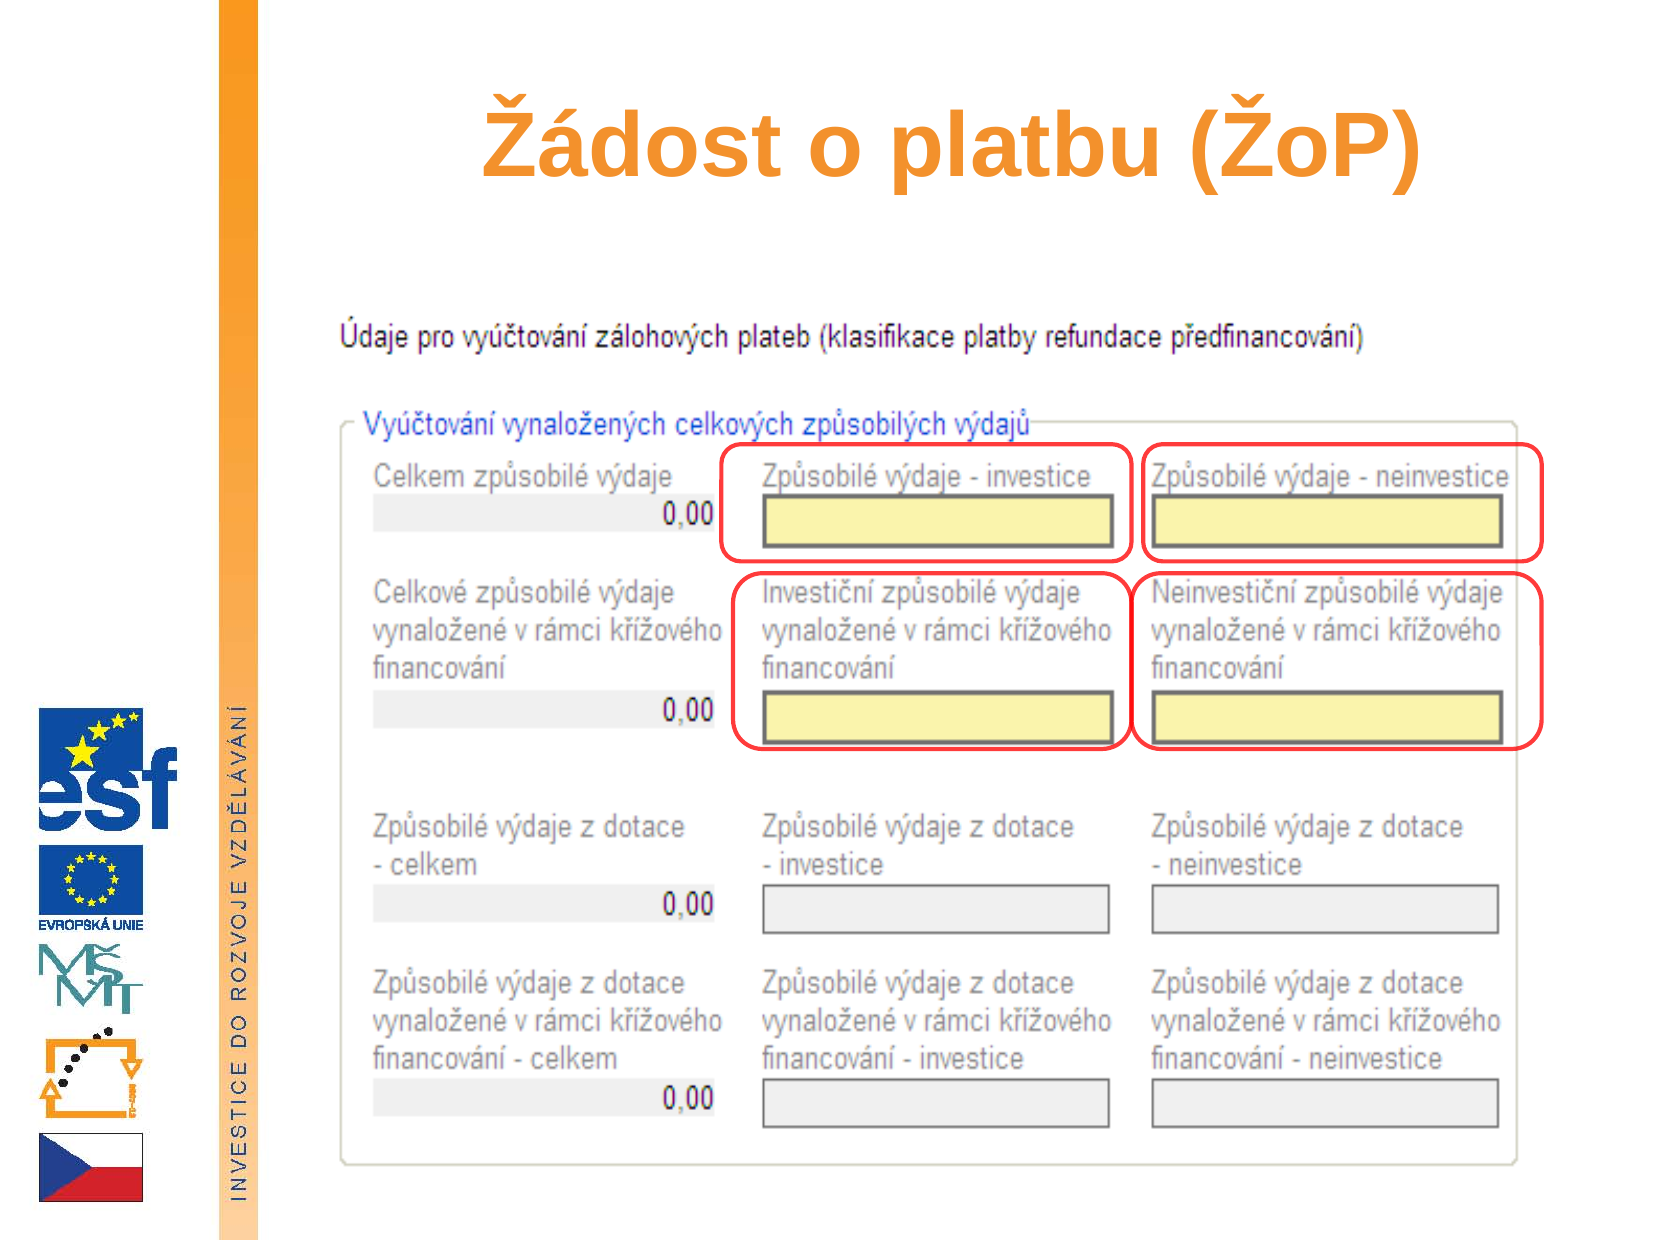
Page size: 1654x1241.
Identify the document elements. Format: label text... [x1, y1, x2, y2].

picture [0, 0, 1654, 1240]
title Žádost o platbu (ŽoP) [252, 80, 1654, 197]
text_box [299, 221, 1558, 1089]
